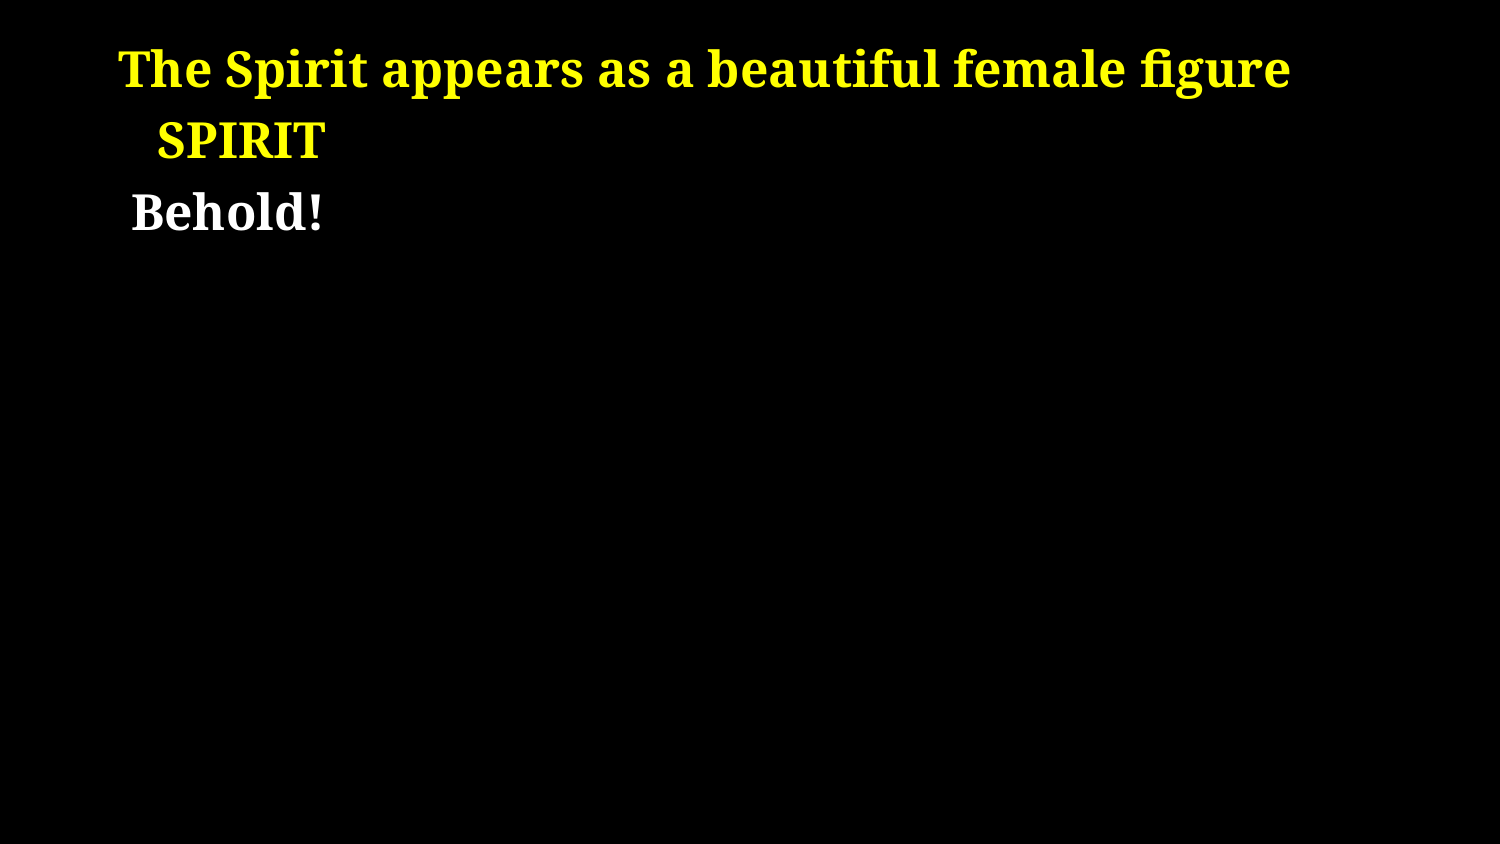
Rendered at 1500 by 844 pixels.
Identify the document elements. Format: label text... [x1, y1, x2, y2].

title The Spirit appears as a beautiful female figure SPIRIT Behold! [103, 17, 1397, 299]
